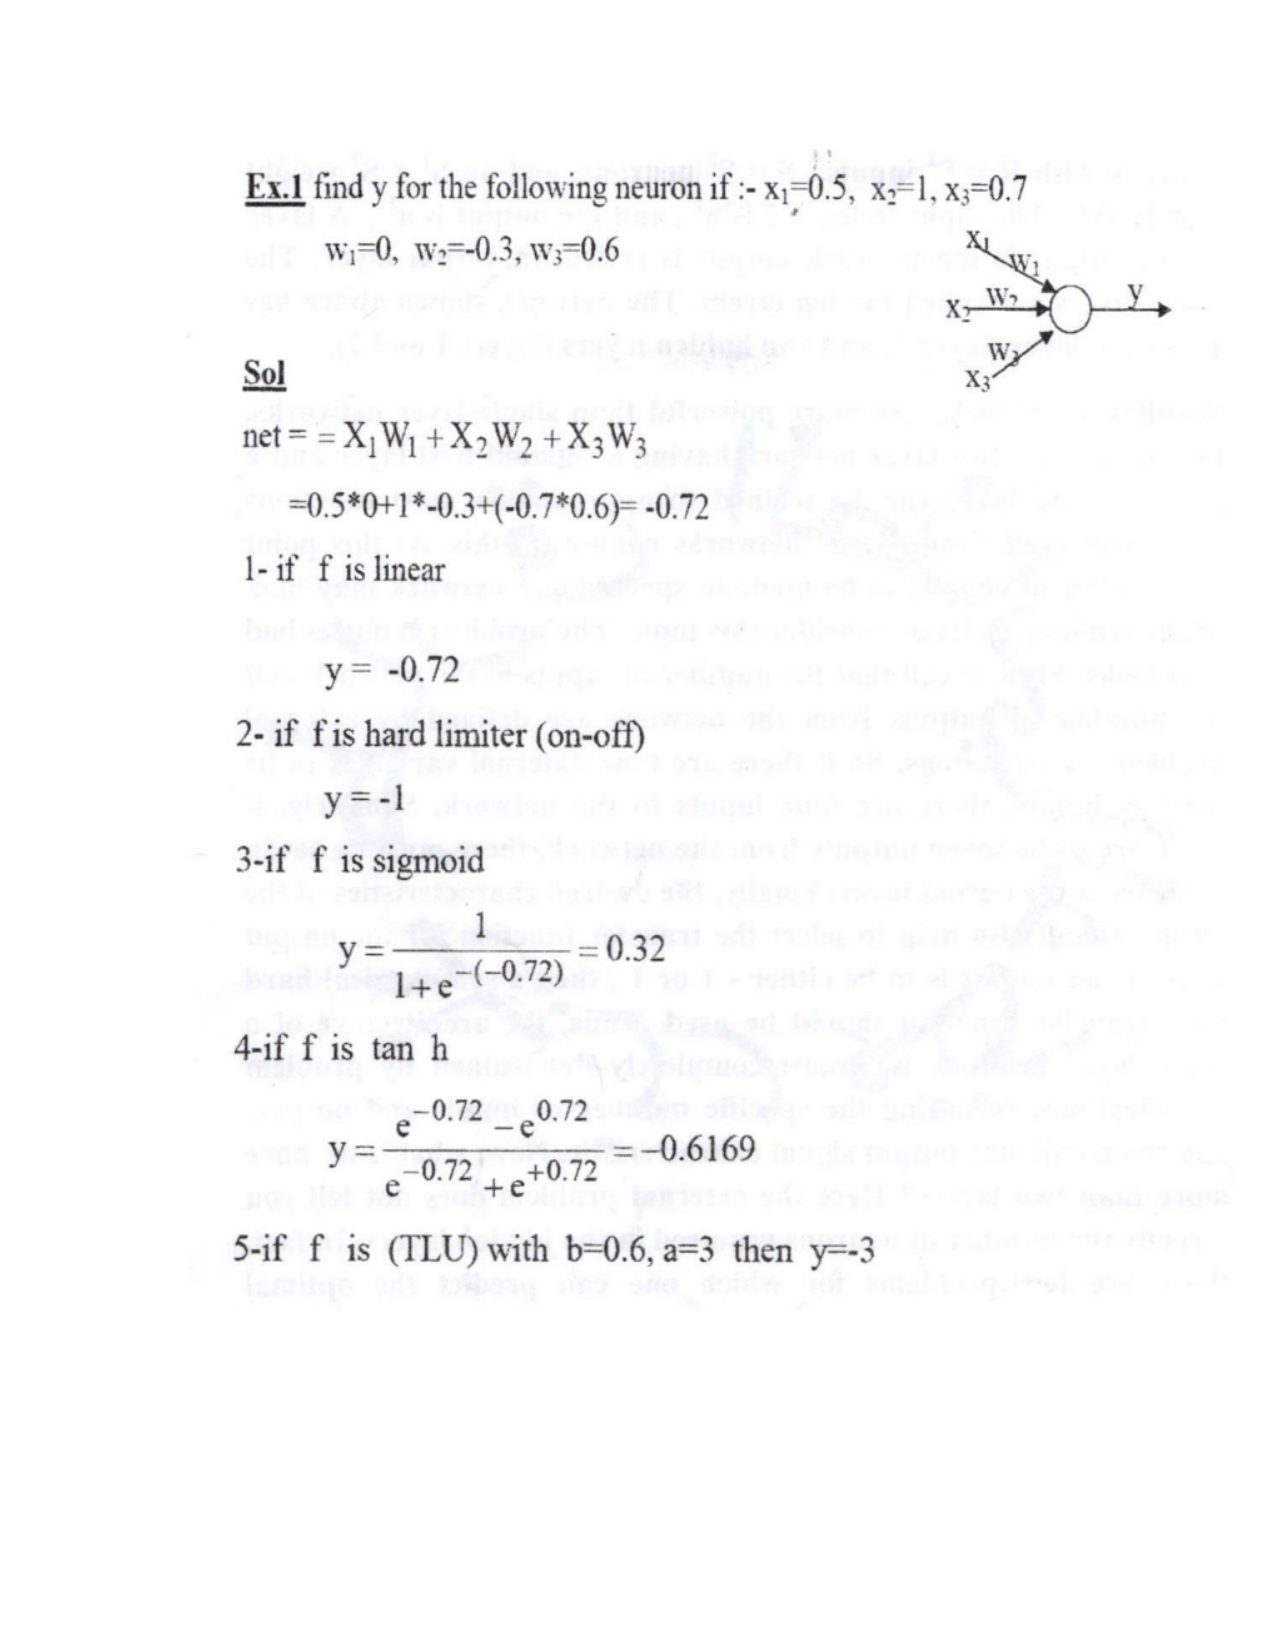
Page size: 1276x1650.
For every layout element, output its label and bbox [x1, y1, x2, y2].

picture [185, 148, 1237, 1312]
